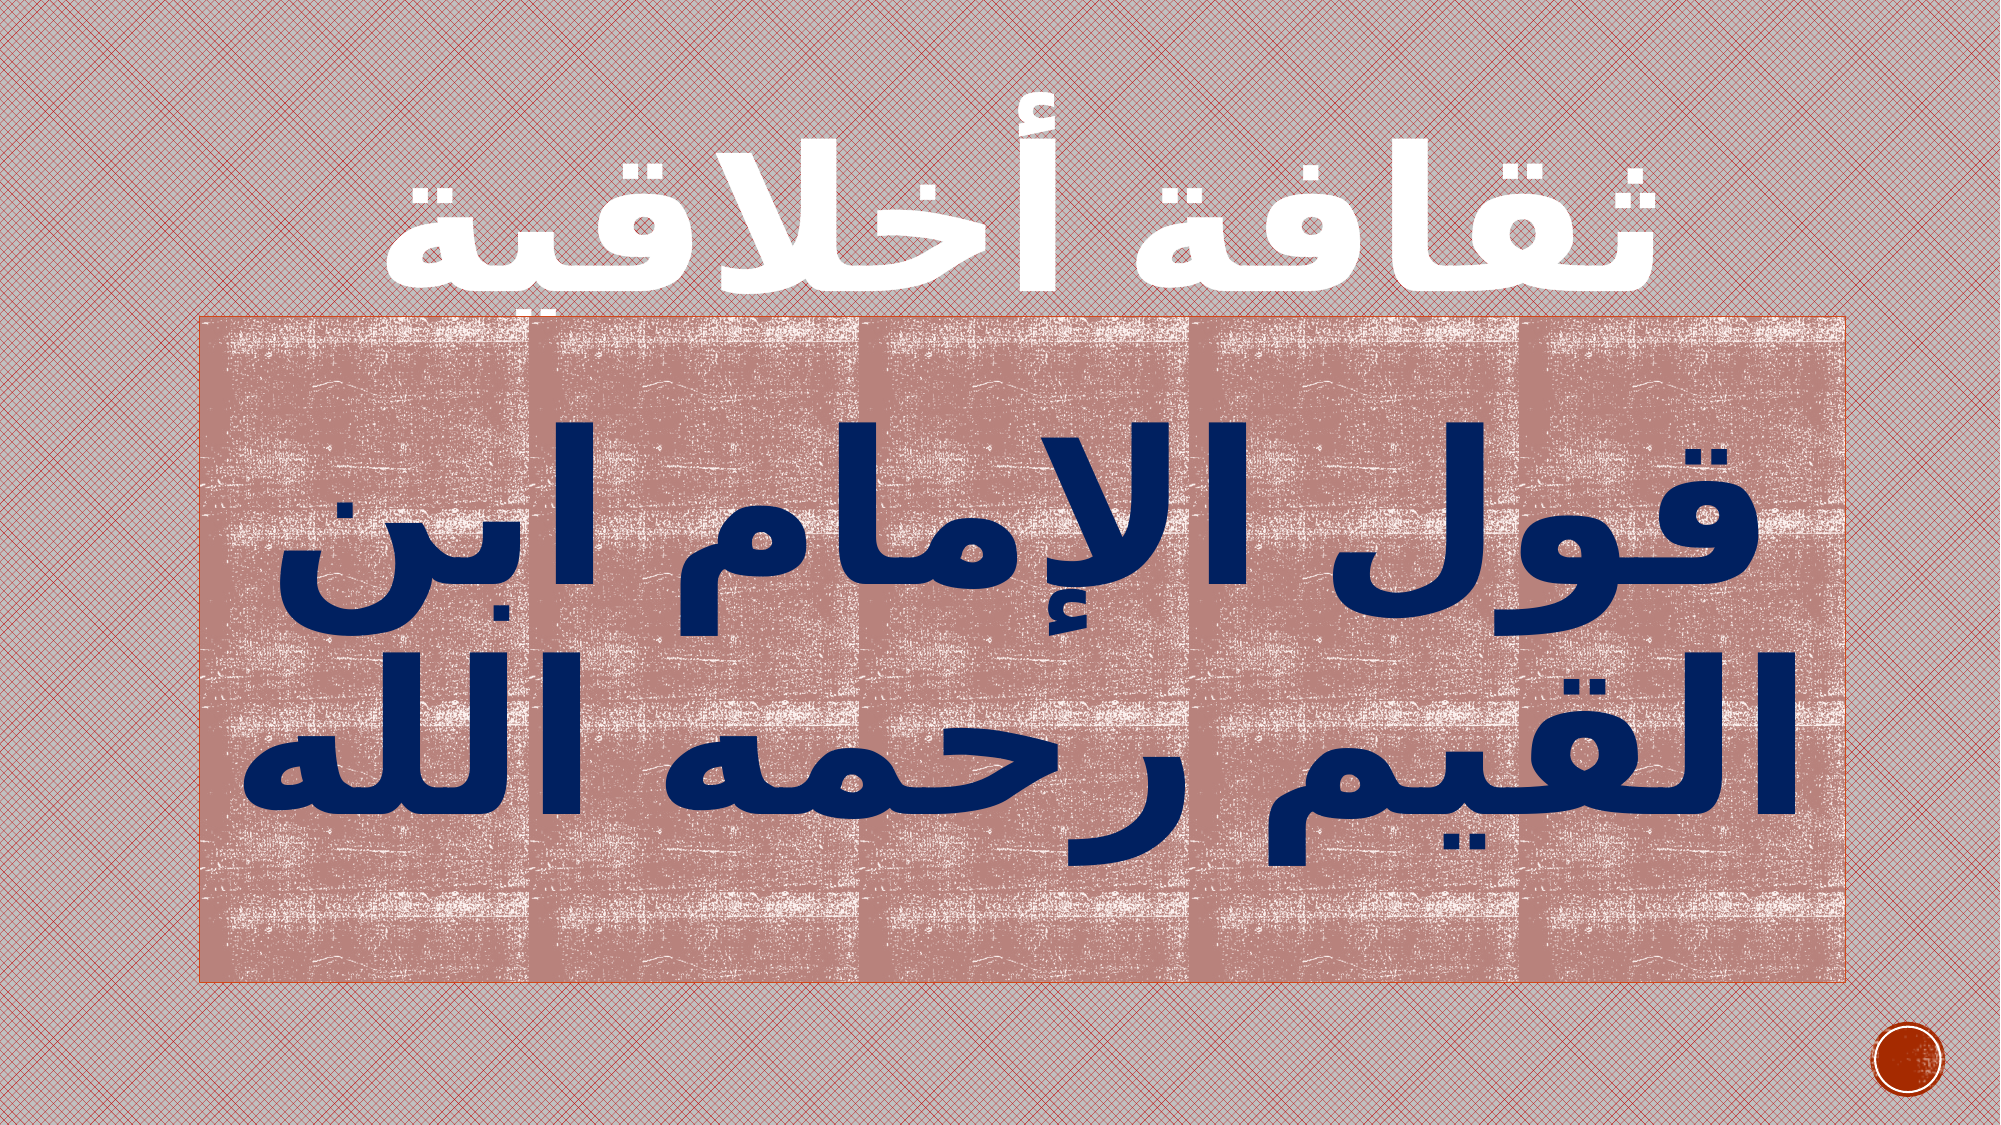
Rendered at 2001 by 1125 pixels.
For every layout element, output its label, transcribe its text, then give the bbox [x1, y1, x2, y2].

title ثقافة أخلاقية [232, 44, 1813, 316]
list قول الإمام ابن القيم رحمه الله [199, 316, 1846, 983]
